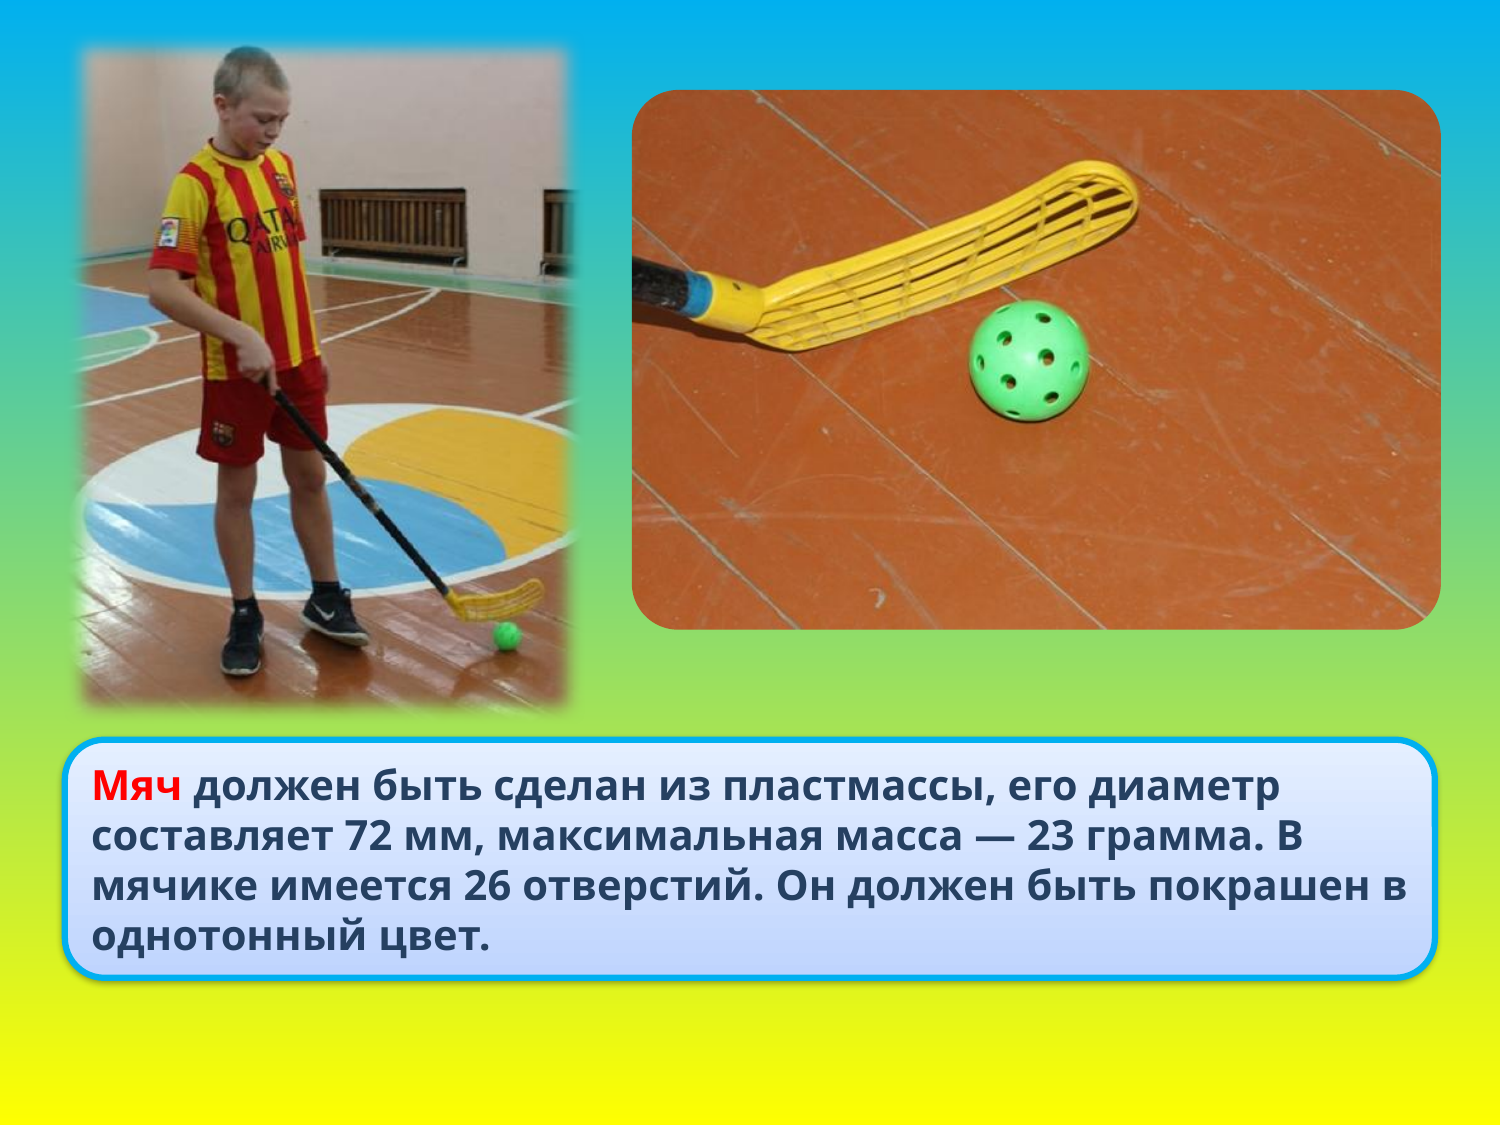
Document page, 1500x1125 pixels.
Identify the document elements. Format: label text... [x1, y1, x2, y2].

picture [631, 89, 1442, 630]
picture [64, 37, 587, 725]
text_box Мяч должен быть сделан из пластмассы, его диаметр составляет 72 мм, максимальная масса — 23 грамма. В мячике имеется 26 отверстий. Он должен быть покрашен в однотонный цвет. [64, 738, 1436, 979]
